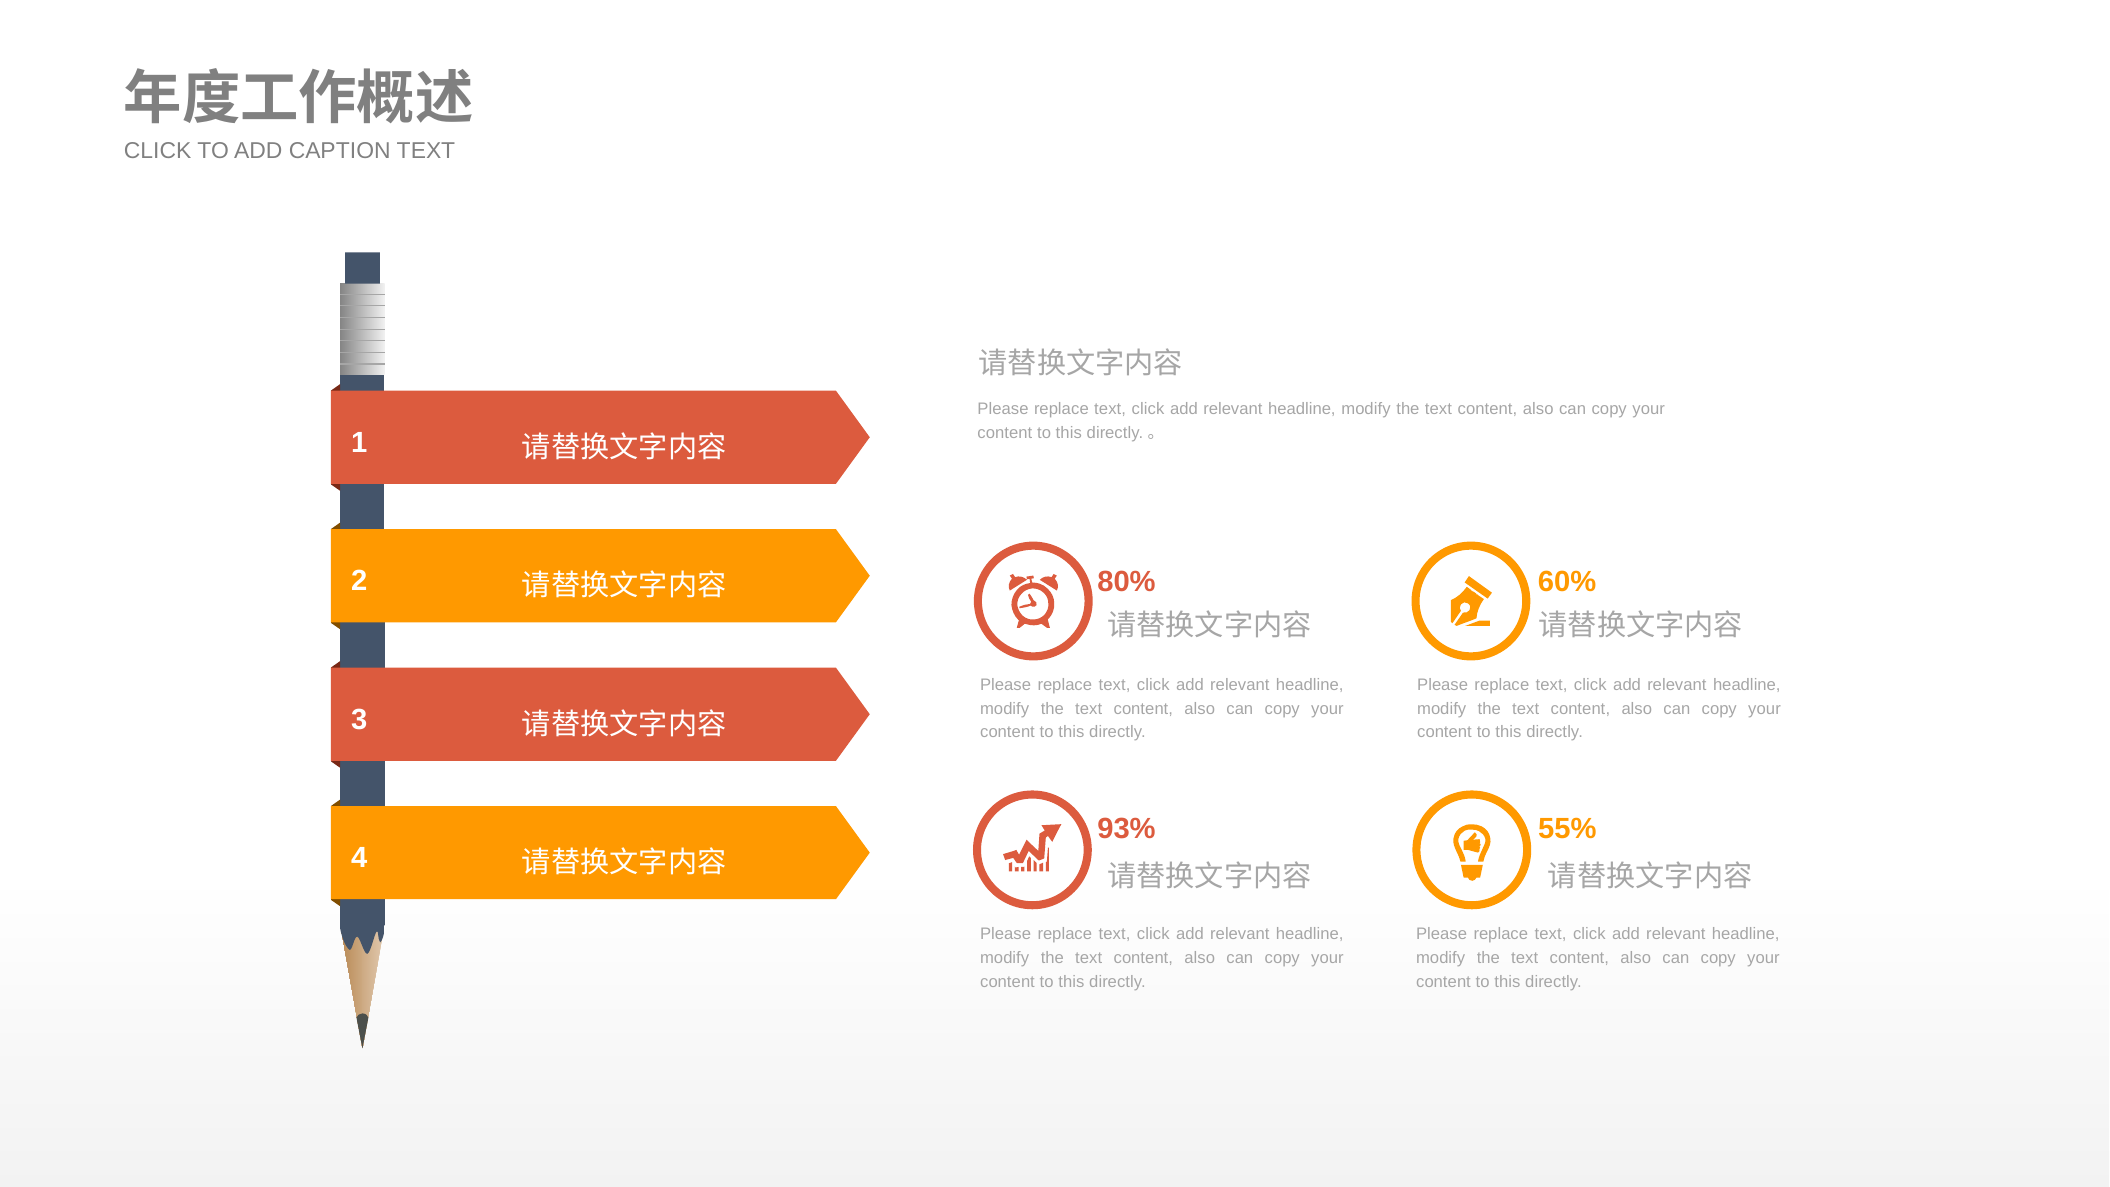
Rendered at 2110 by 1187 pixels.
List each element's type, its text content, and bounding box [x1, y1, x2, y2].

text_box [1045, 847, 1049, 872]
text_box Please replace text, click add relevant headline, modify the text content, also can copy your content to this directly.。 [962, 386, 1681, 449]
text_box 请替换文字内容 [1523, 592, 1759, 649]
text_box [1453, 824, 1491, 862]
text_box CLICK TO ADD CAPTION TEXT [123, 135, 503, 163]
text_box 请替换文字内容 [1533, 842, 1768, 900]
text_box [1027, 856, 1031, 872]
text_box Please replace text, click add relevant headline, modify the text content, also can copy your content to this directly. [1402, 662, 1796, 749]
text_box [330, 252, 870, 1049]
text_box [1039, 862, 1044, 872]
text_box 55% [1523, 795, 1612, 853]
text_box [1450, 576, 1492, 626]
text_box [1033, 860, 1037, 872]
text_box 请替换文字内容 [1092, 842, 1328, 900]
text_box [1460, 864, 1483, 881]
text_box [1008, 862, 1013, 872]
text_box [1039, 573, 1058, 591]
text_box 80% [1082, 547, 1171, 605]
text_box [1003, 824, 1062, 864]
text_box 请替换文字内容 [1092, 592, 1328, 649]
text_box [1410, 540, 1523, 662]
text_box 请替换文字内容 [963, 330, 1199, 386]
text_box [1411, 789, 1533, 911]
text_box 60% [1523, 547, 1612, 605]
text_box Please replace text, click add relevant headline, modify the text content, also can copy your content to this directly. [965, 912, 1359, 999]
text_box [971, 789, 1092, 911]
text_box [972, 540, 1092, 662]
text_box [1008, 573, 1055, 628]
text_box Please replace text, click add relevant headline, modify the text content, also can copy your content to this directly. [1401, 912, 1795, 999]
text_box 年度工作概述 [123, 60, 503, 131]
text_box 93% [1082, 795, 1171, 853]
text_box Please replace text, click add relevant headline, modify the text content, also can copy your content to this directly. [965, 662, 1359, 749]
